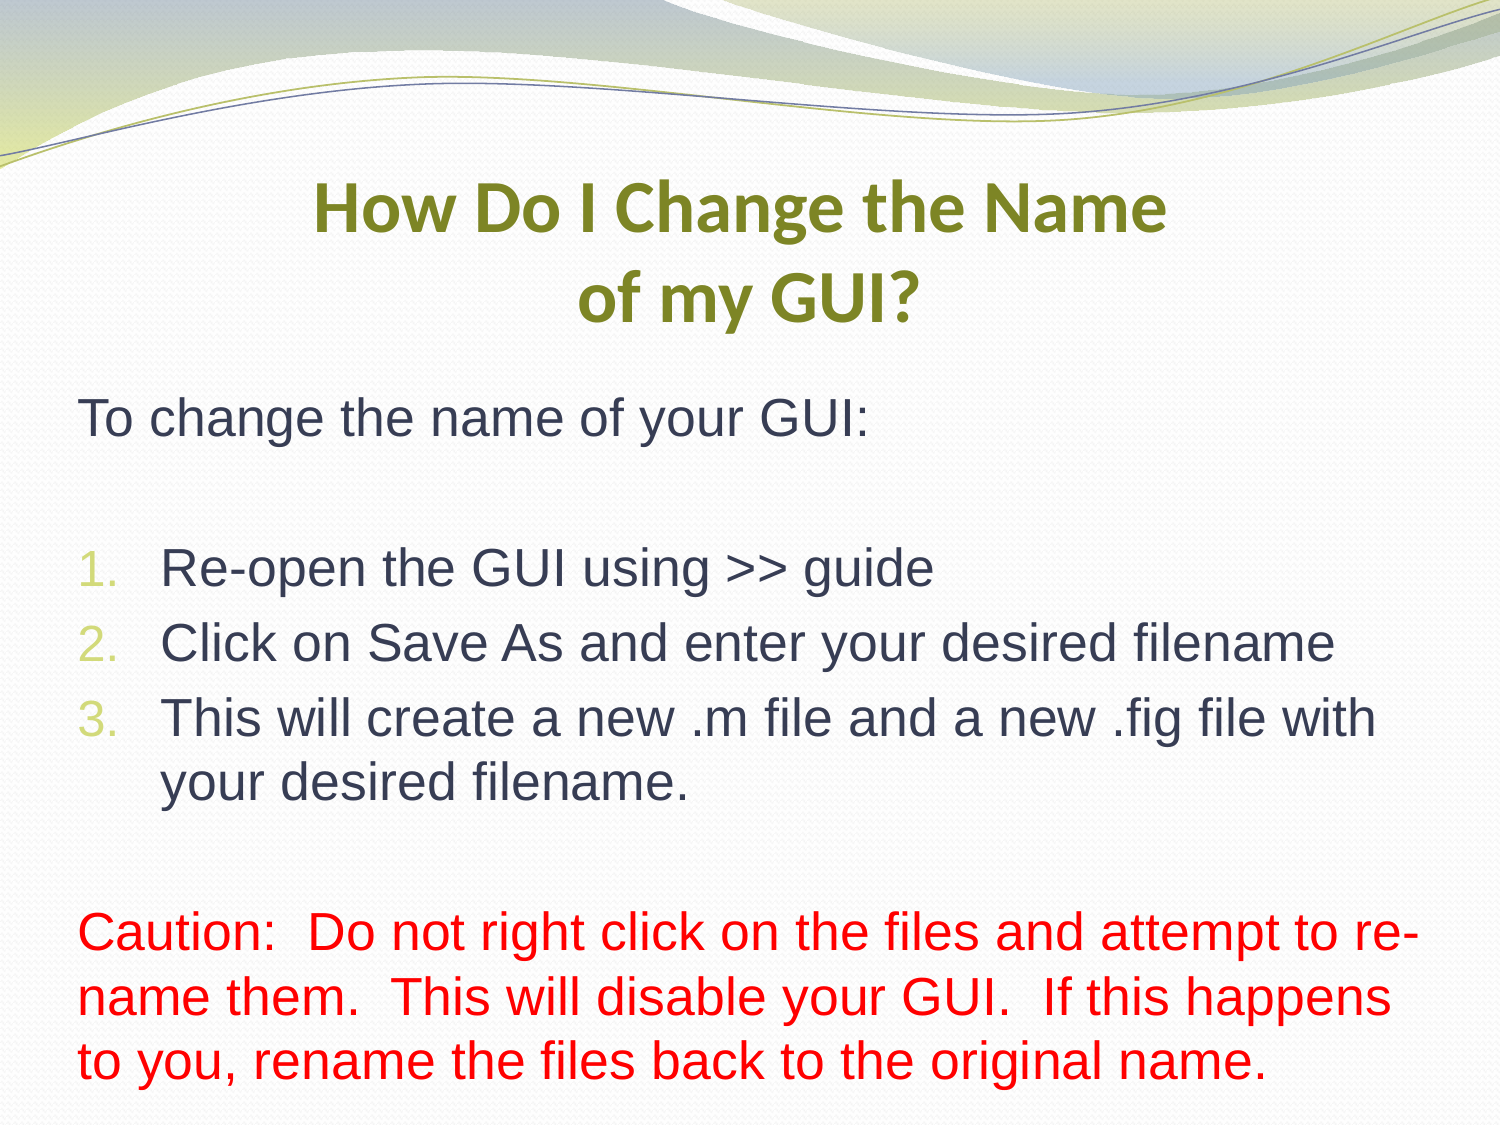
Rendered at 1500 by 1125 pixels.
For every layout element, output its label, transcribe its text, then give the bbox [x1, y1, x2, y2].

list To change the name of your GUI: Re-open the GUI using >> guide Click on Save As and enter your desired filename This will create a new .m file and a new .fig file with your desired filename. Caution: Do not right click on the files and attempt to re-name them. This will disable your GUI. If this happens to you, rename the files back to the original name. [62, 375, 1450, 1100]
title How Do I Change the Name of my GUI? [75, 149, 1425, 338]
